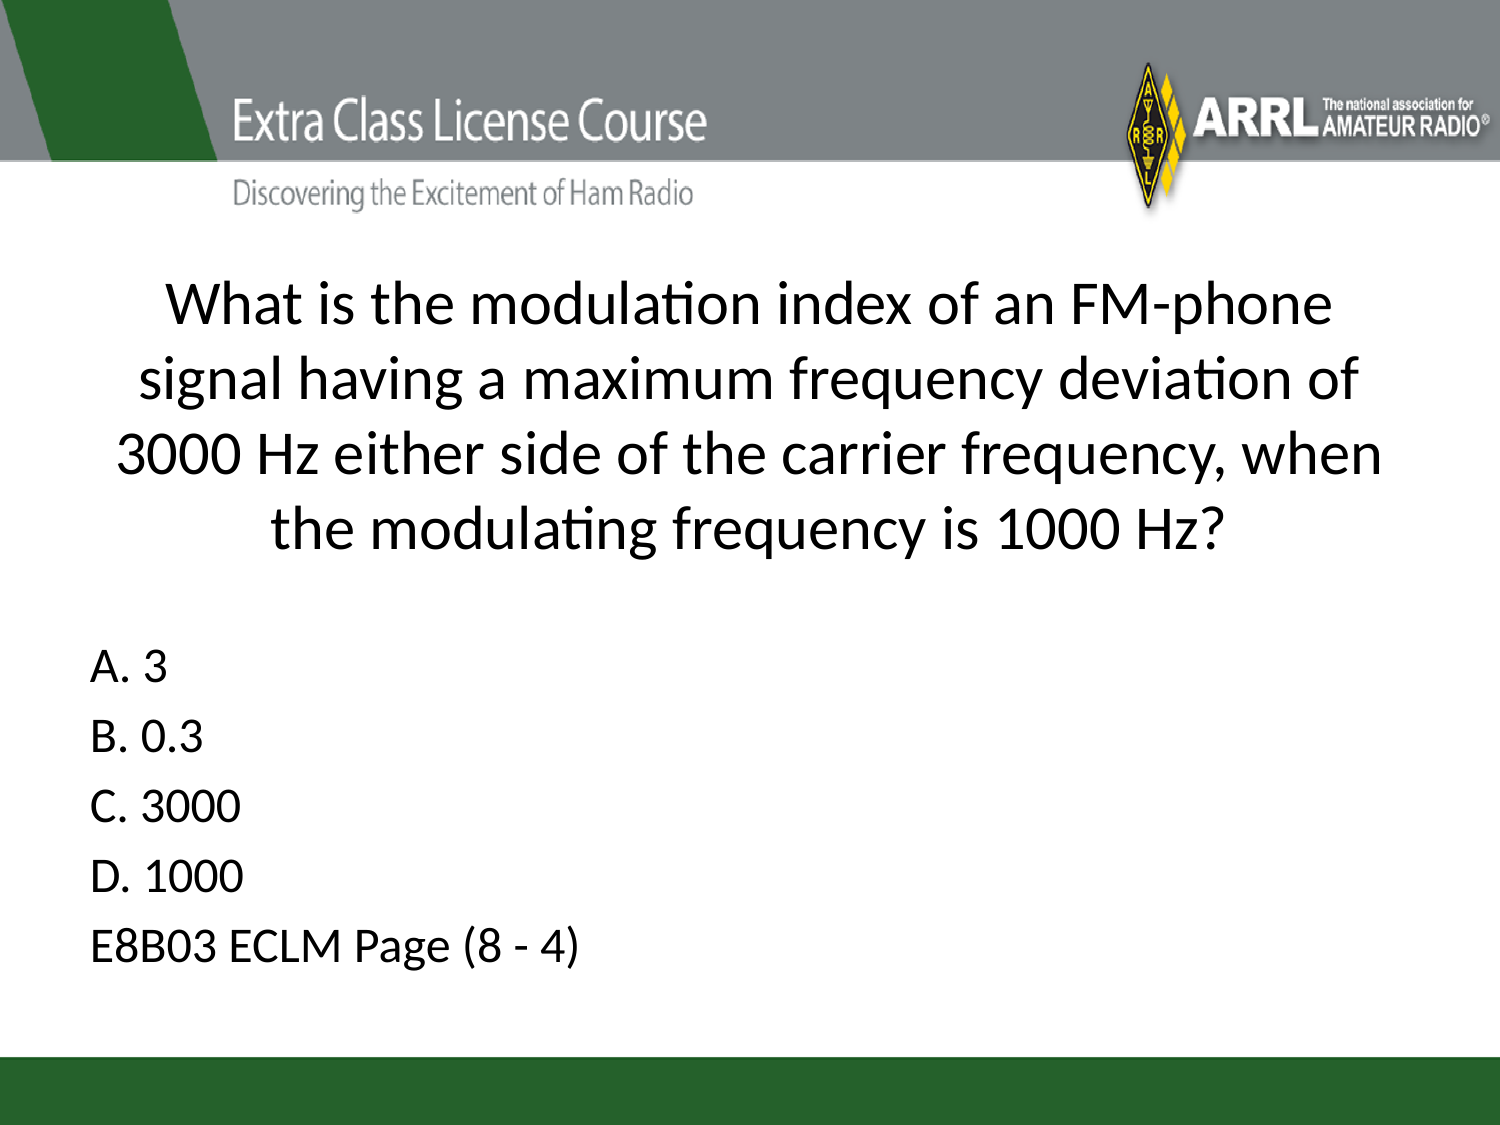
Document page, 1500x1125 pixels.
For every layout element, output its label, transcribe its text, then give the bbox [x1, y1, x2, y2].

picture [0, 0, 1500, 1125]
title What is the modulation index of an FM-phone signal having a maximum frequency deviation of 3000 Hz either side of the carrier frequency, when the modulating frequency is 1000 Hz? [75, 254, 1425, 435]
list A. 3 B. 0.3 C. 3000 D. 1000 E8B03 ECLM Page (8 - 4) [75, 624, 1425, 1000]
